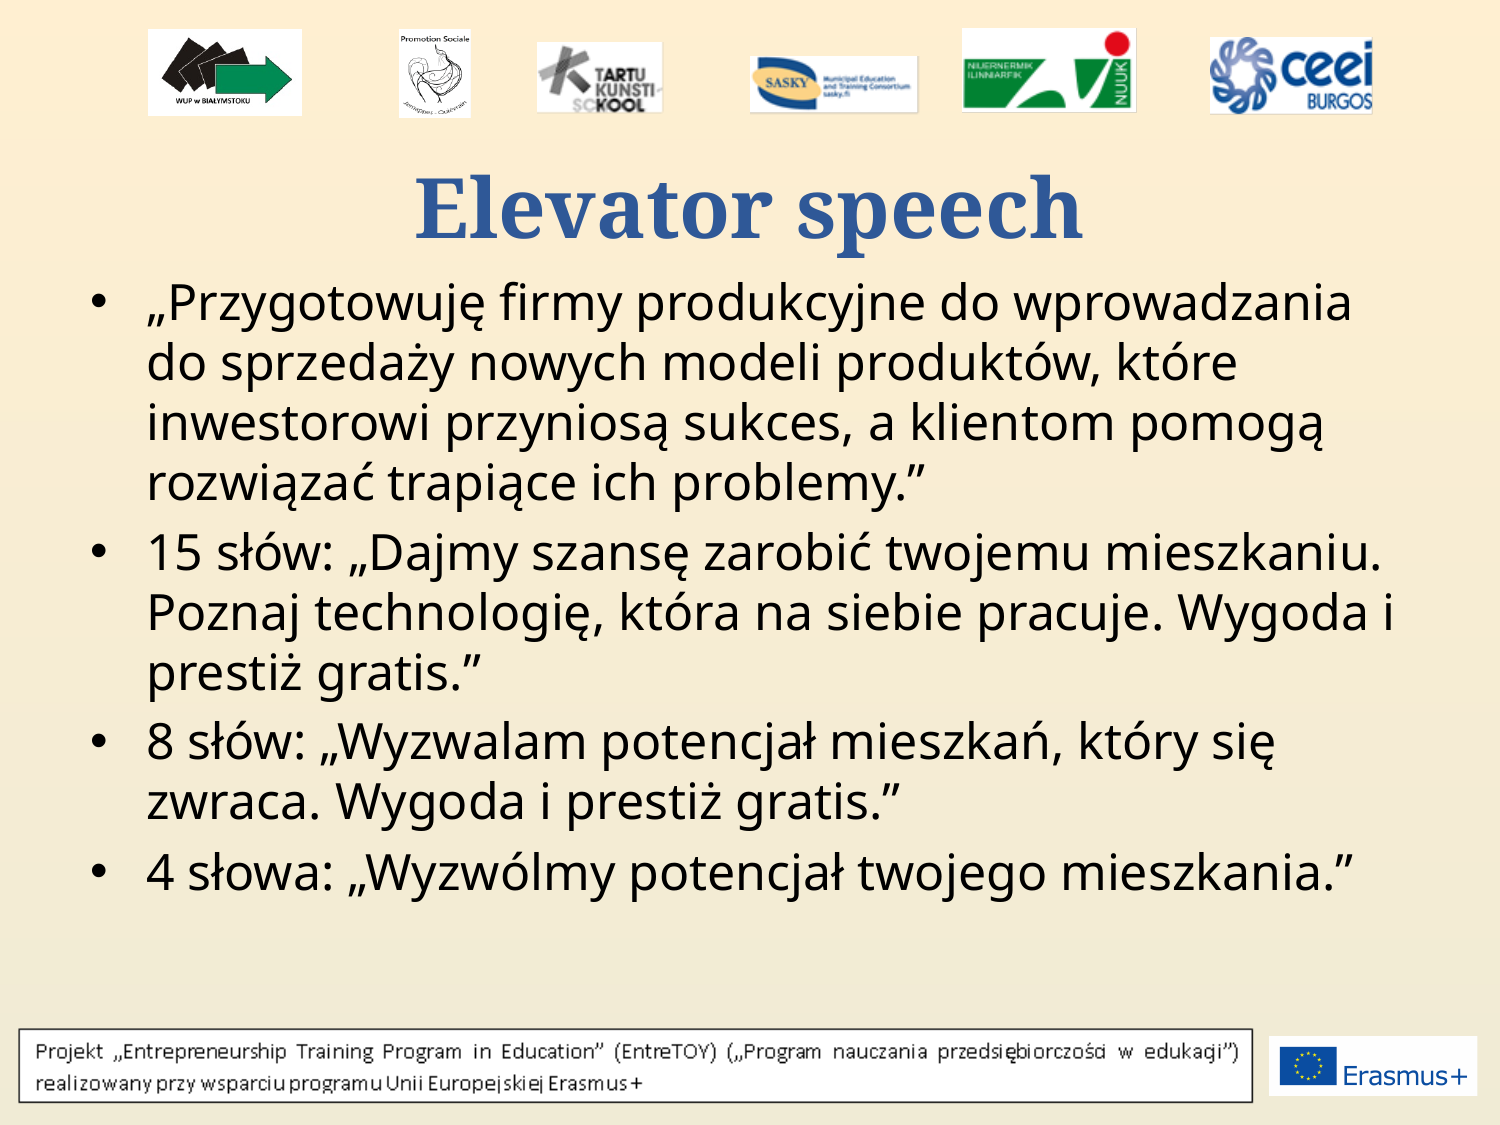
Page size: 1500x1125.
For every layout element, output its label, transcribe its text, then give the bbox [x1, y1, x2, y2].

picture [537, 42, 668, 118]
picture [1210, 37, 1374, 116]
list „Przygotowuję firmy produkcyjne do wprowadzania do sprzedaży nowych modeli produktów, które inwestorowi przyniosą sukces, a klientom pomogą rozwiązać trapiące ich problemy.” 15 słów: „Dajmy szansę zarobić twojemu mieszkaniu. Poznaj technologię, która na siebie pracuje. Wygoda i prestiż gratis.” 8 słów: „Wyzwalam potencjał mieszkań, który się zwraca. Wygoda i prestiż gratis.” 4 słowa: „Wyzwólmy potencjał twojego mieszkania.” [75, 262, 1425, 1005]
picture [962, 28, 1140, 116]
picture [750, 56, 921, 116]
title Elevator speech [75, 137, 1425, 262]
picture [17, 1027, 1255, 1105]
picture [148, 29, 302, 116]
picture [399, 29, 471, 118]
